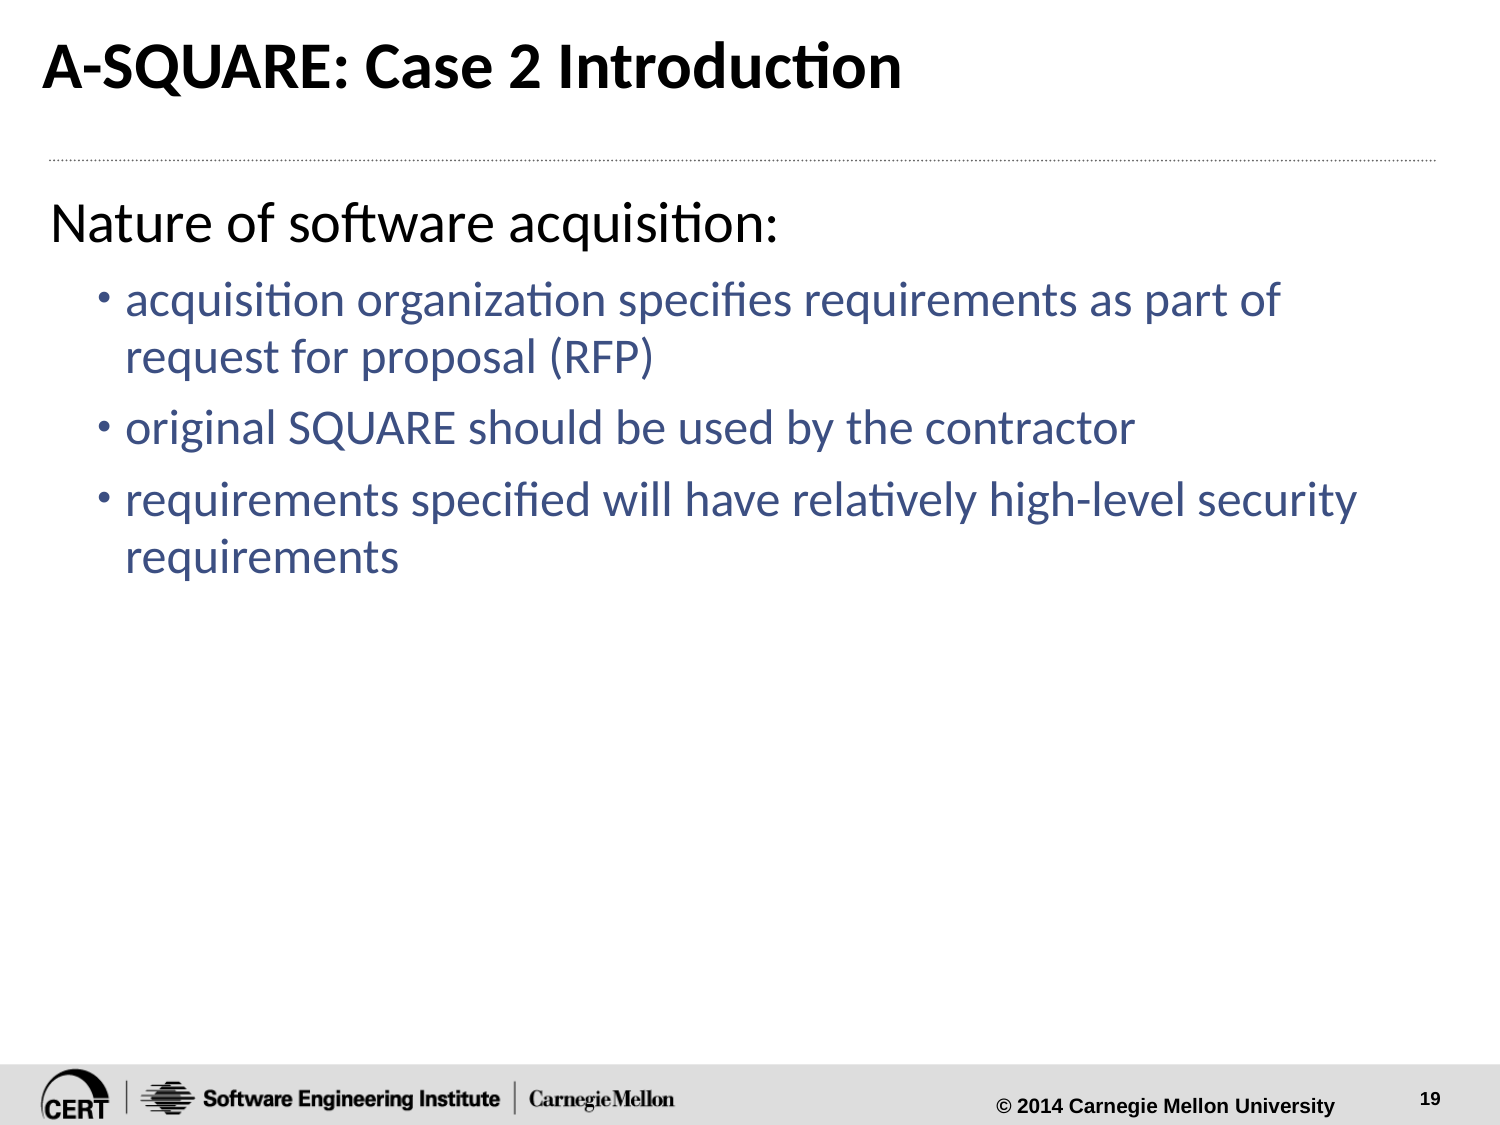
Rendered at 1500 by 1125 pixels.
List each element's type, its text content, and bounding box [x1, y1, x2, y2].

picture [24, 1065, 688, 1125]
title A-SQUARE: Case 2 Introduction [42, 37, 1434, 155]
list Nature of software acquisition: acquisition organization specifies requirements as part of request for proposal (RFP) original SQUARE should be used by the contractor requirements specified will have relatively high-level security requirements [49, 187, 1438, 1001]
